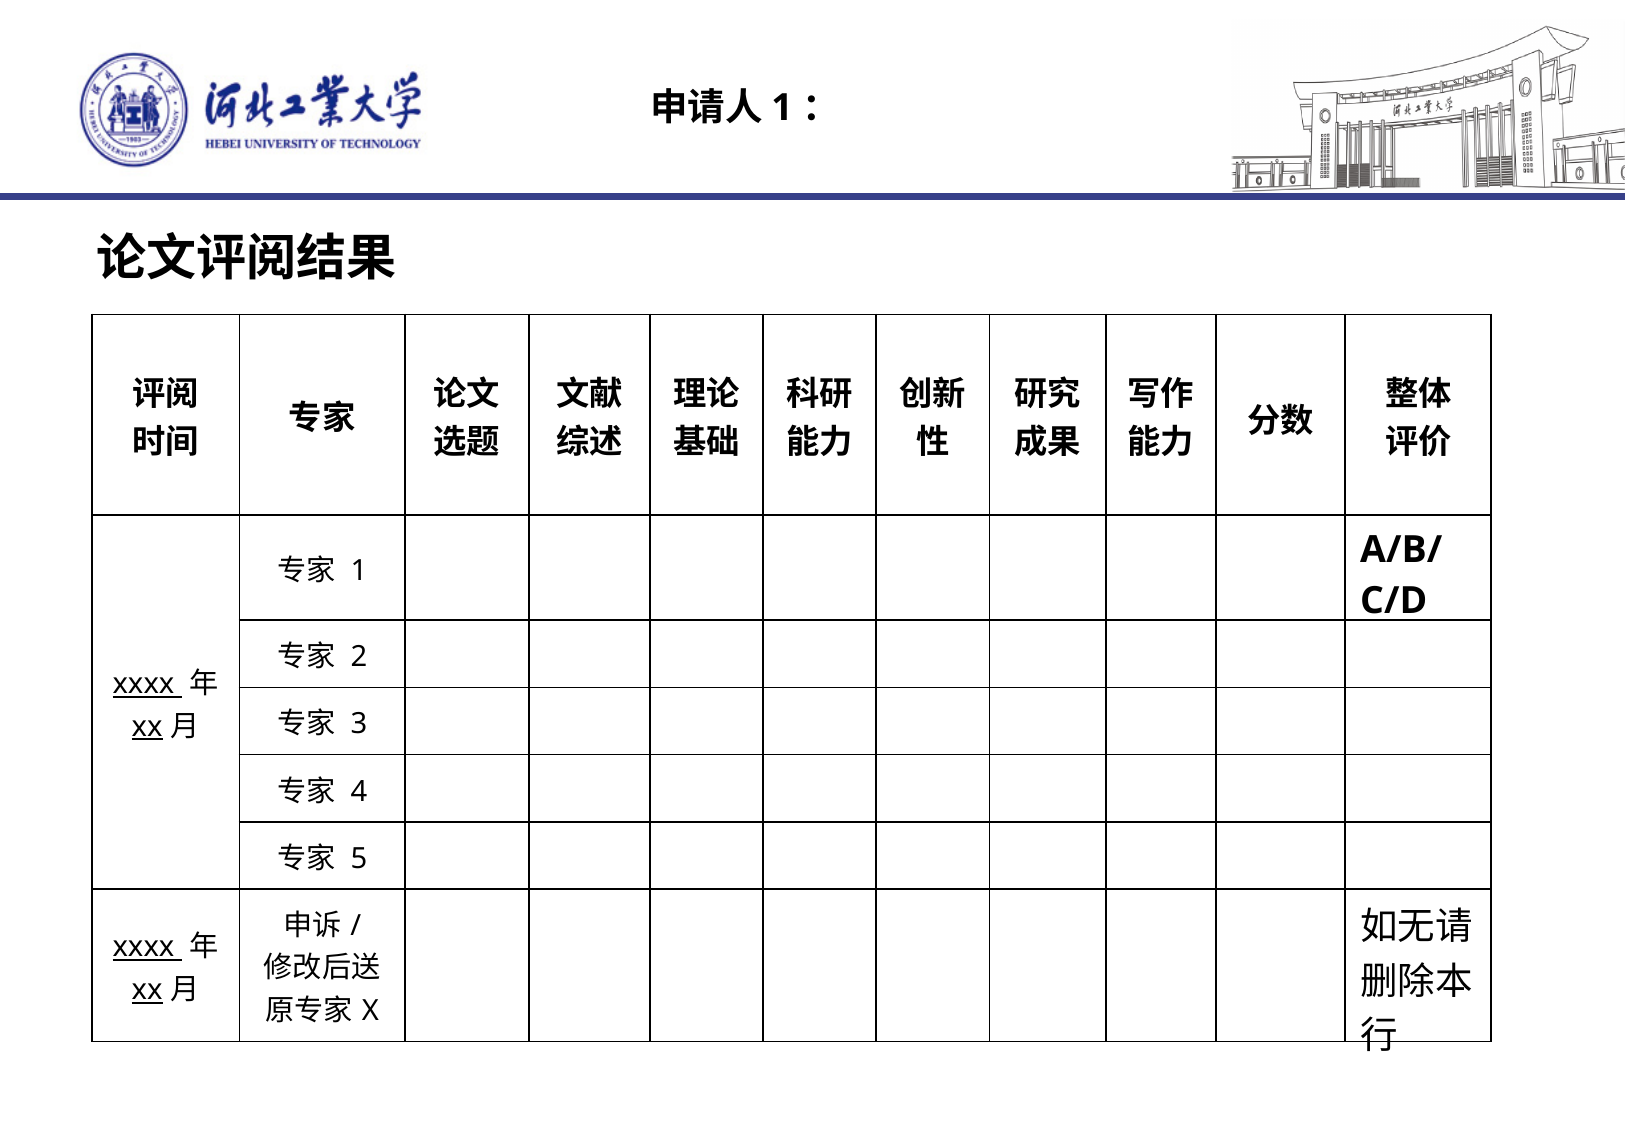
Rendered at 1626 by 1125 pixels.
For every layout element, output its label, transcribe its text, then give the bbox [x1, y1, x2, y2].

table_cell [1217, 755, 1344, 821]
table_cell 申诉/ 修改后送原专家X [240, 890, 404, 1041]
table_cell [1217, 516, 1344, 619]
table_cell xxxx 年 xx月 [93, 890, 239, 1041]
table_cell 专家 1 [240, 516, 404, 619]
table_header 专家 [240, 315, 404, 514]
table_cell [990, 755, 1105, 821]
table_cell [1346, 755, 1490, 821]
table_cell xxxx 年 xx月 [93, 516, 239, 888]
table_cell [1107, 688, 1215, 754]
table_cell [764, 755, 875, 821]
table_cell [877, 755, 989, 821]
table_cell 专家 2 [240, 621, 404, 687]
table_cell [406, 688, 528, 754]
table_cell [990, 890, 1105, 1041]
table_cell [990, 516, 1105, 619]
table_cell [651, 516, 762, 619]
table_header 文献 综述 [530, 315, 649, 514]
table_cell 如无请删除本行 [1346, 890, 1490, 1041]
table_cell [406, 755, 528, 821]
table_cell [651, 688, 762, 754]
table_cell [990, 823, 1105, 888]
table_cell [1217, 688, 1344, 754]
picture [56, 42, 454, 182]
table_cell [530, 621, 649, 687]
table_cell [1107, 890, 1215, 1041]
table_cell [651, 621, 762, 687]
table_cell [1346, 621, 1490, 687]
picture [1231, 18, 1625, 193]
table_cell 专家 5 [240, 823, 404, 888]
table_cell [406, 890, 528, 1041]
table_cell [877, 823, 989, 888]
table_header 整体 评价 [1346, 315, 1490, 514]
table_cell [1107, 755, 1215, 821]
table_header 科研 能力 [764, 315, 875, 514]
table_cell [877, 516, 989, 619]
table_cell [530, 688, 649, 754]
table_cell [530, 890, 649, 1041]
table_cell [651, 755, 762, 821]
table_header 写作 能力 [1107, 315, 1215, 514]
table_cell [530, 823, 649, 888]
table_cell [530, 516, 649, 619]
table_cell [990, 621, 1105, 687]
table_cell [1217, 621, 1344, 687]
table_cell [764, 890, 875, 1041]
table_cell [1346, 823, 1490, 888]
table_cell [651, 823, 762, 888]
table_cell [1217, 823, 1344, 888]
table_cell [990, 688, 1105, 754]
table_cell A/B/C/D [1346, 516, 1490, 619]
table_cell 专家 3 [240, 688, 404, 754]
table_cell [1217, 890, 1344, 1041]
table_cell [877, 621, 989, 687]
table_cell [1107, 621, 1215, 687]
table_header 分数 [1217, 315, 1344, 514]
table_cell [1107, 516, 1215, 619]
table_cell 专家 4 [240, 755, 404, 821]
table_cell [877, 890, 989, 1041]
text_box 申请人1： [635, 75, 943, 136]
table_cell [1107, 823, 1215, 888]
table_cell [406, 516, 528, 619]
table_cell [877, 688, 989, 754]
table_cell [1346, 688, 1490, 754]
table_header 研究 成果 [990, 315, 1105, 514]
table_cell [764, 823, 875, 888]
table_cell [764, 516, 875, 619]
table_header 论文 选题 [406, 315, 528, 514]
table_cell [764, 688, 875, 754]
table_cell [651, 890, 762, 1041]
table_header 理论 基础 [651, 315, 762, 514]
table_header 评阅 时间 [93, 315, 239, 514]
table_cell [530, 755, 649, 821]
table_cell [764, 621, 875, 687]
table_cell [406, 823, 528, 888]
text_box 论文评阅结果 [54, 217, 439, 293]
table_header 创新性 [877, 315, 989, 514]
table_cell [406, 621, 528, 687]
